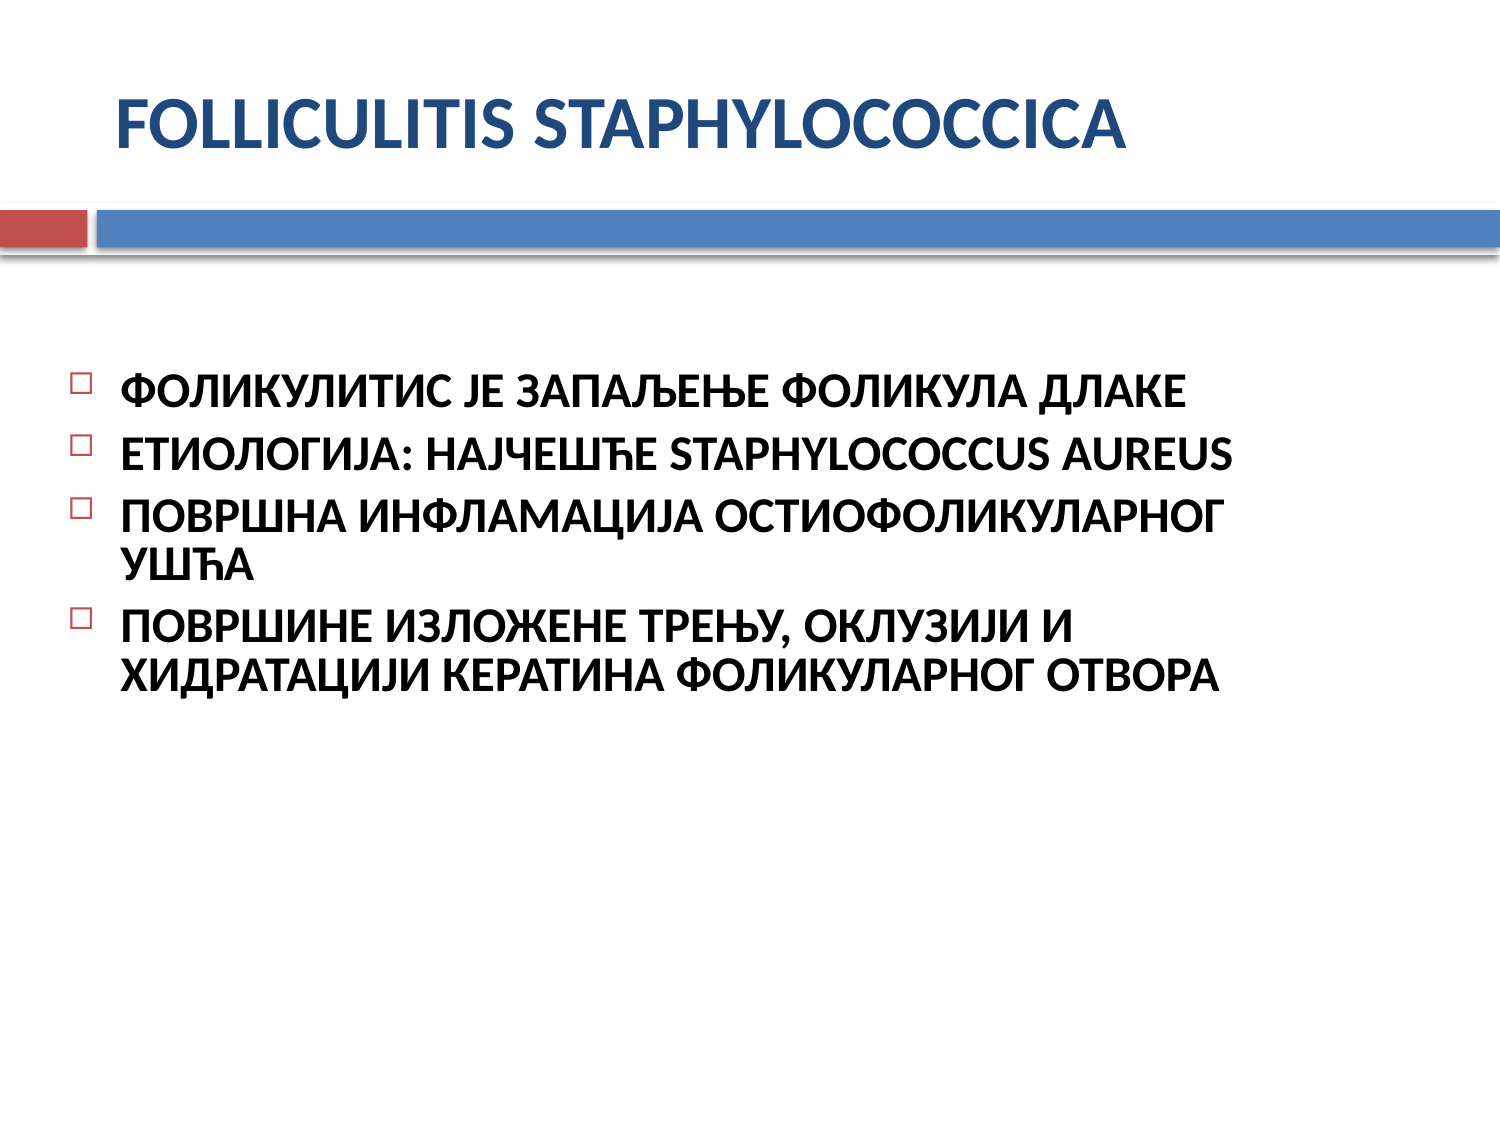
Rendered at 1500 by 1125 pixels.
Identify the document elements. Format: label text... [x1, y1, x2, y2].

title FOLLICULITIS STAPHYLOCOCCICA [100, 37, 1438, 200]
list ФОЛИКУЛИТИС ЈЕ ЗАПАЉЕЊЕ ФОЛИКУЛА ДЛАКЕ ЕТИОЛОГИЈА: НАЈЧЕШЋE STAPHYLOCOCCUS AUREUS ПОВРШНА ИНФЛАМАЦИЈА ОСТИОФОЛИКУЛАРНОГ УШЋА ПОВРШИНЕ ИЗЛОЖЕНЕ ТРЕЊУ, ОКЛУЗИЈИ И ХИДРАТАЦИЈИ КЕРАТИНА ФОЛИКУЛАРНОГ ОТВОРА [53, 361, 1282, 1000]
